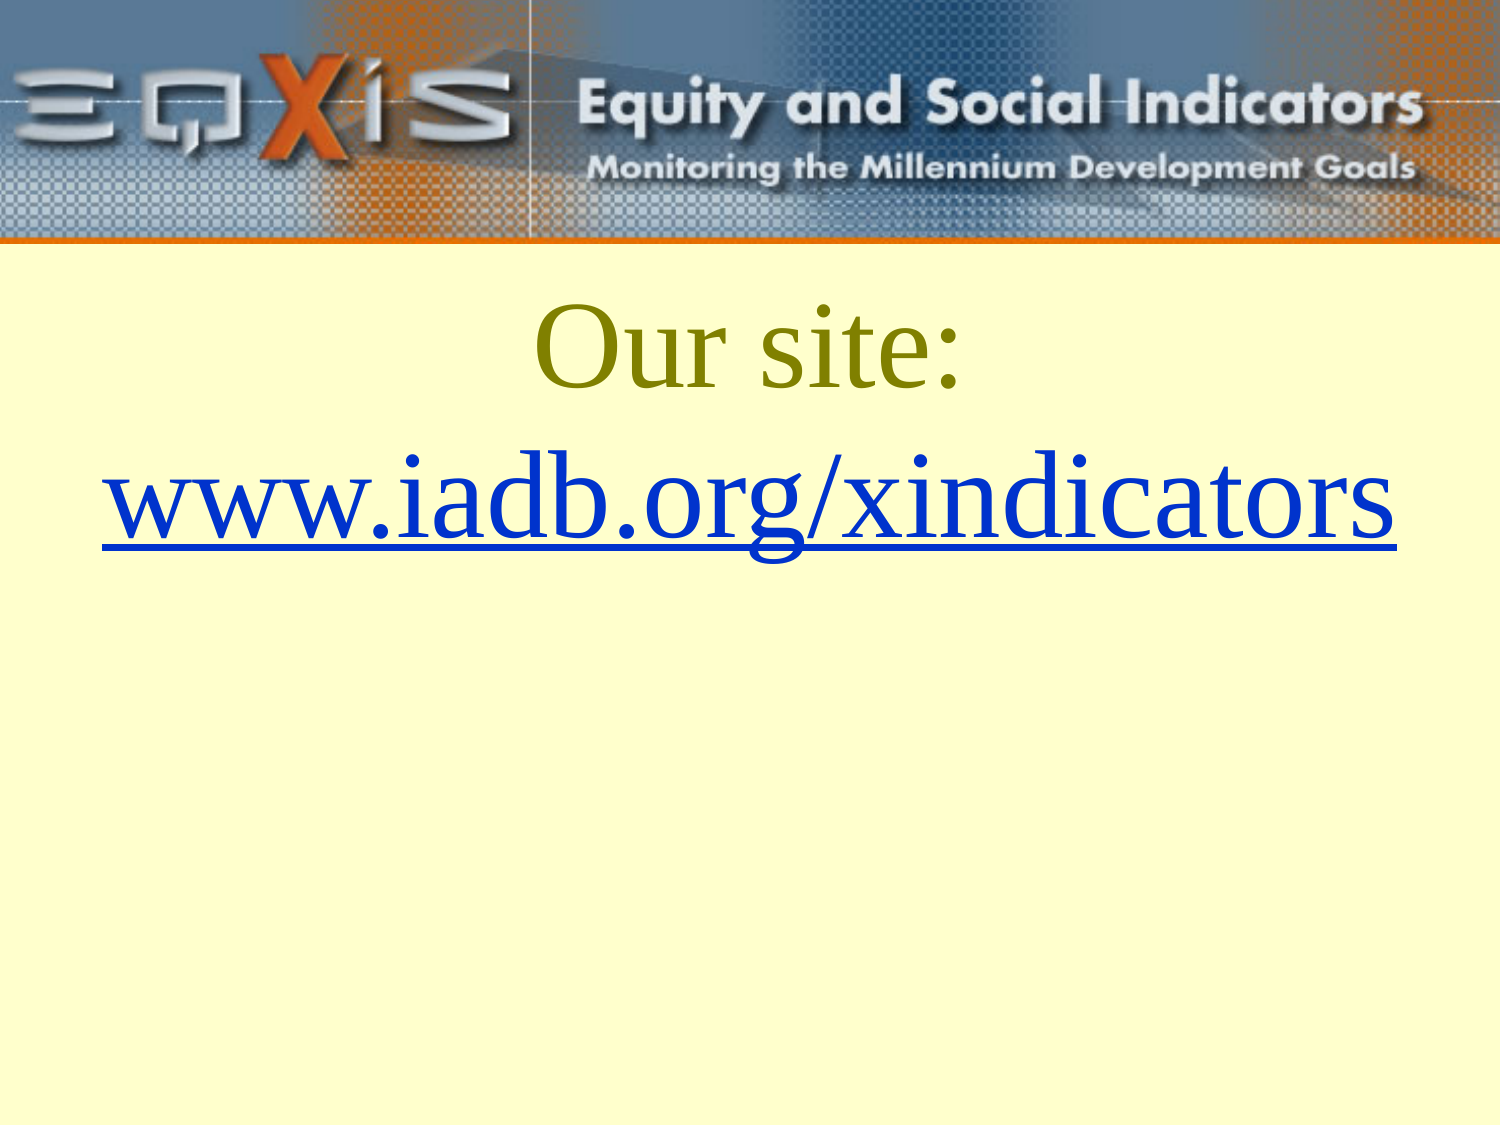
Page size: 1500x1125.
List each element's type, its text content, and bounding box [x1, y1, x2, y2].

title Our site: www.iadb.org/xindicators [0, 299, 1500, 676]
picture [0, 0, 1500, 244]
